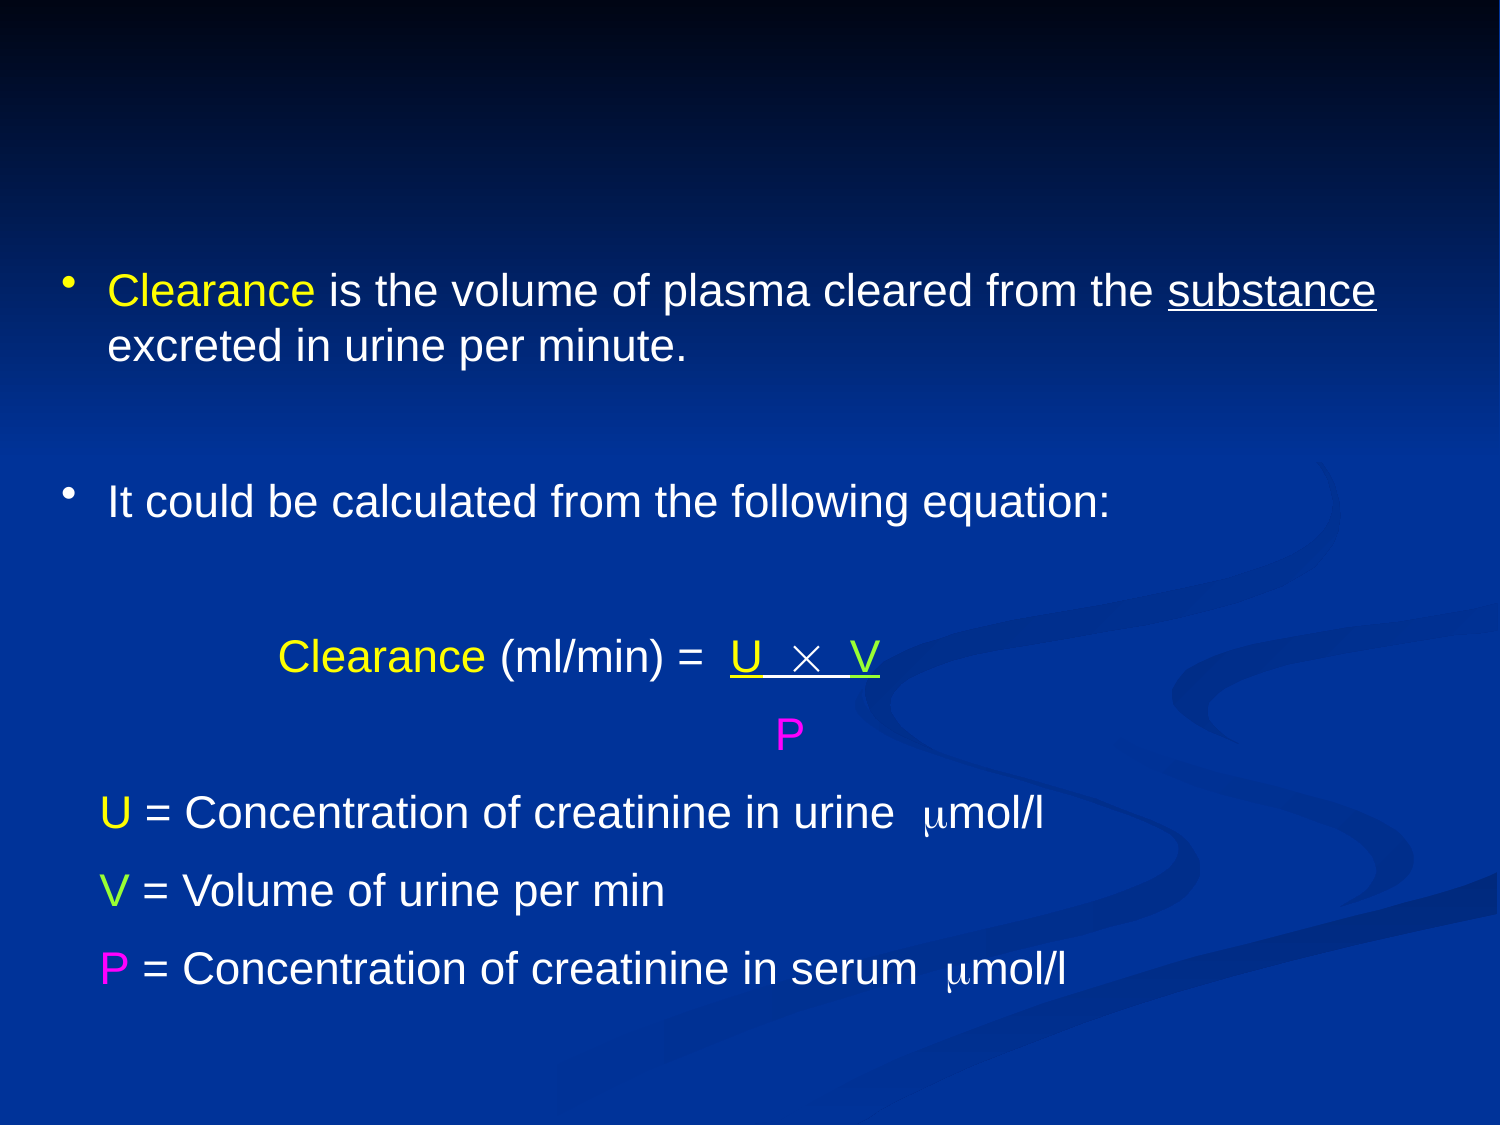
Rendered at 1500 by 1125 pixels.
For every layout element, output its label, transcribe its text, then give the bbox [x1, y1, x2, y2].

text_box Clearance is the volume of plasma cleared from the substance excreted in urine per minute. It could be calculated from the following equation: Clearance (ml/min) = U  V P U = Concentration of creatinine in urine mol/l V = Volume of urine per min P = Concentration of creatinine in serum mol/l [46, 253, 1459, 1001]
